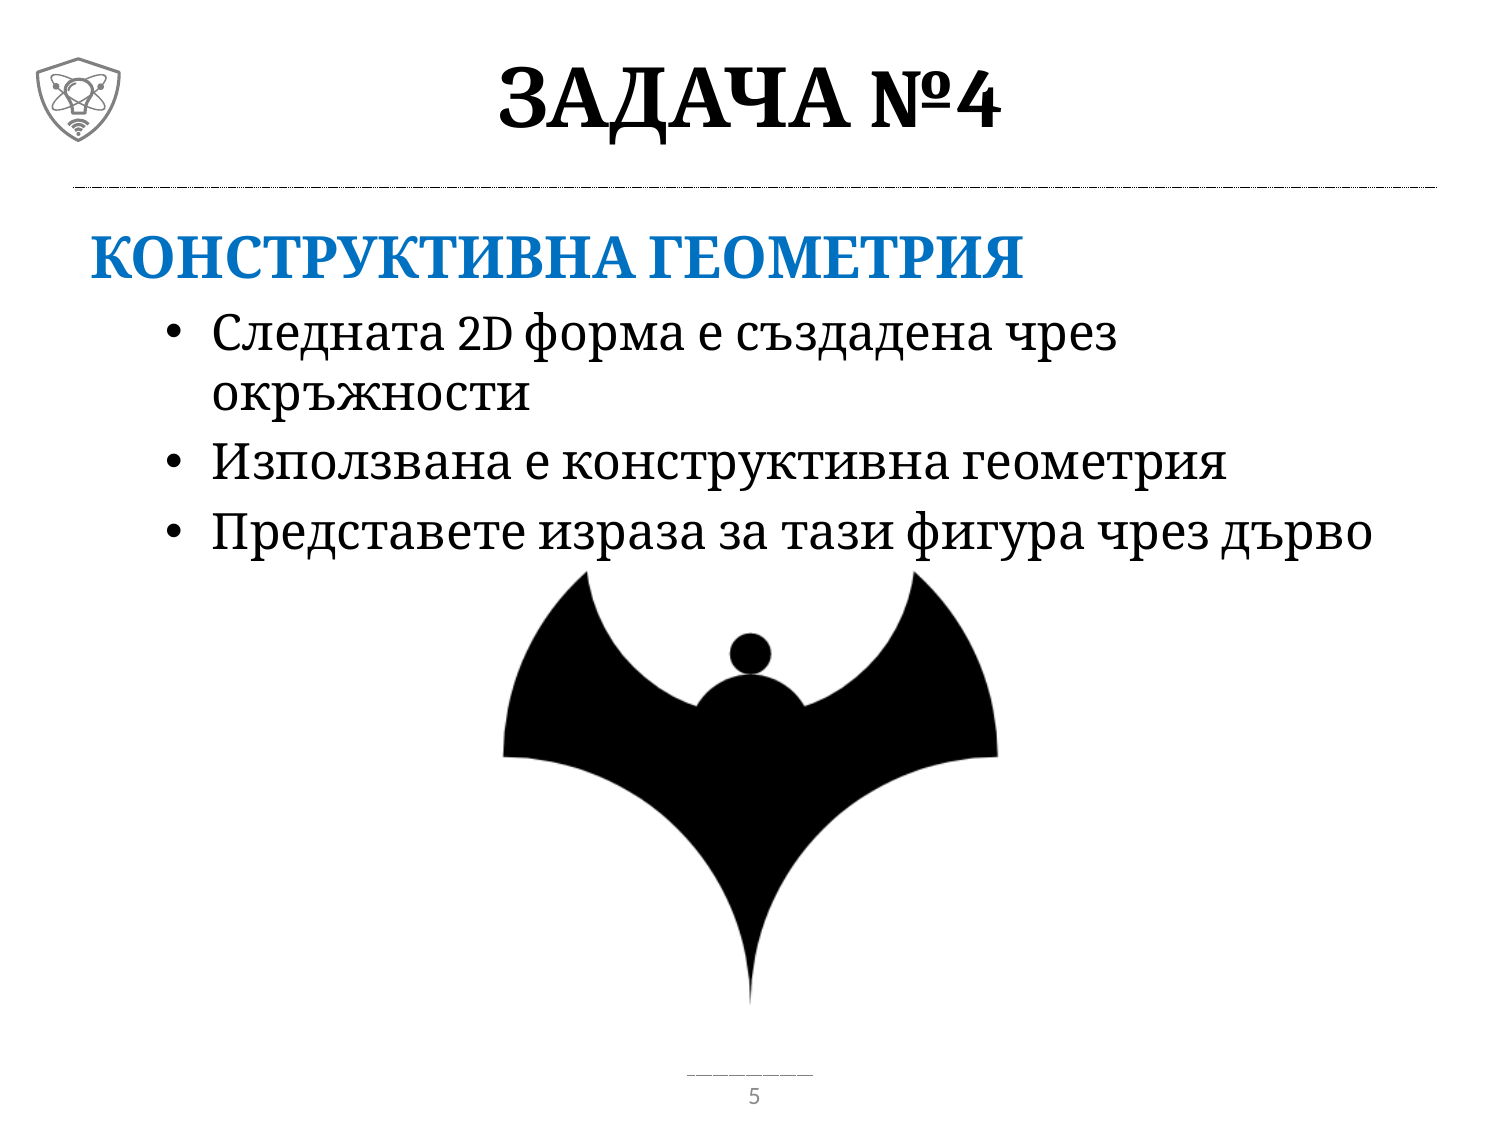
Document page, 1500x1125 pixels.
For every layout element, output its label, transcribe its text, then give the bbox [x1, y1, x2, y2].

title Задача №4 [0, 0, 1500, 188]
picture [485, 562, 1015, 1016]
list Конструктивна геометрия Следната 2D форма е създадена чрез окръжности Използвана е конструктивна геометрия Представете израза за тази фигура чрез дърво [75, 212, 1450, 1063]
slide_number 5 [579, 1065, 930, 1125]
